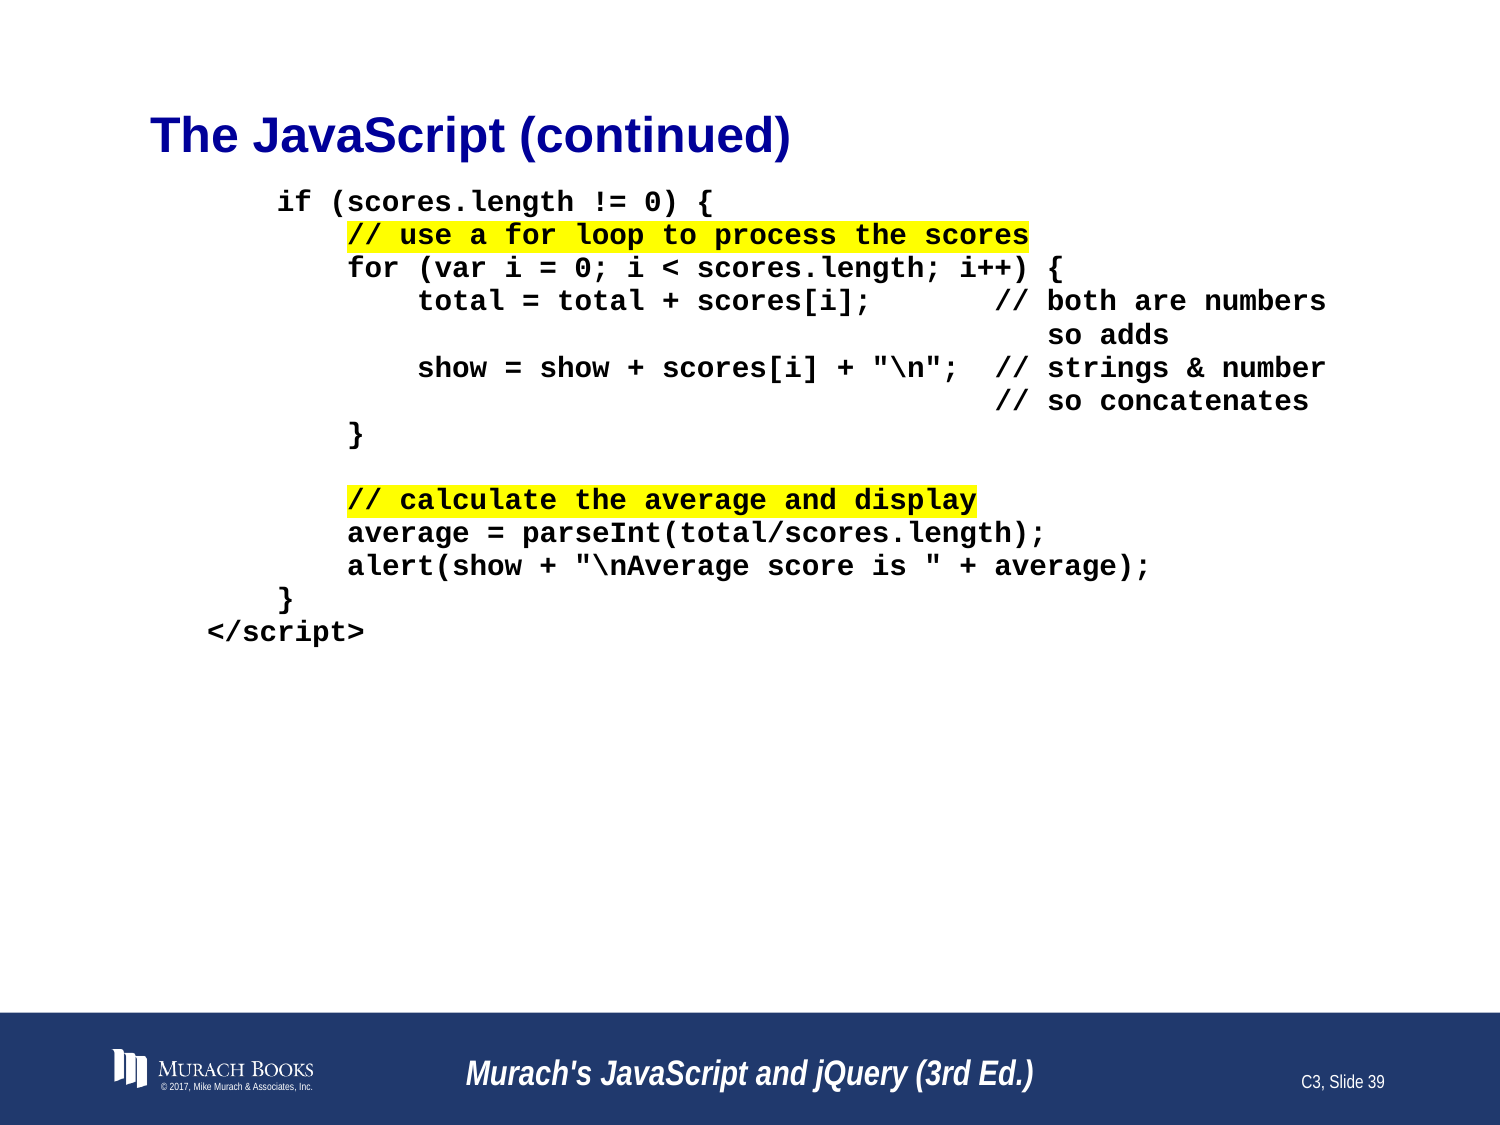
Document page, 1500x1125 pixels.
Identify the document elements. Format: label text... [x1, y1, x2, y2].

slide_number Murach's JavaScript and jQuery (3rd Ed.) [463, 1025, 1050, 1100]
footer © 2017, Mike Murach & Associates, Inc. [12, 1025, 463, 1100]
slide_number C3, Slide 39 [1087, 1025, 1400, 1100]
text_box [149, 187, 1350, 656]
title The JavaScript (continued) [150, 102, 1350, 164]
